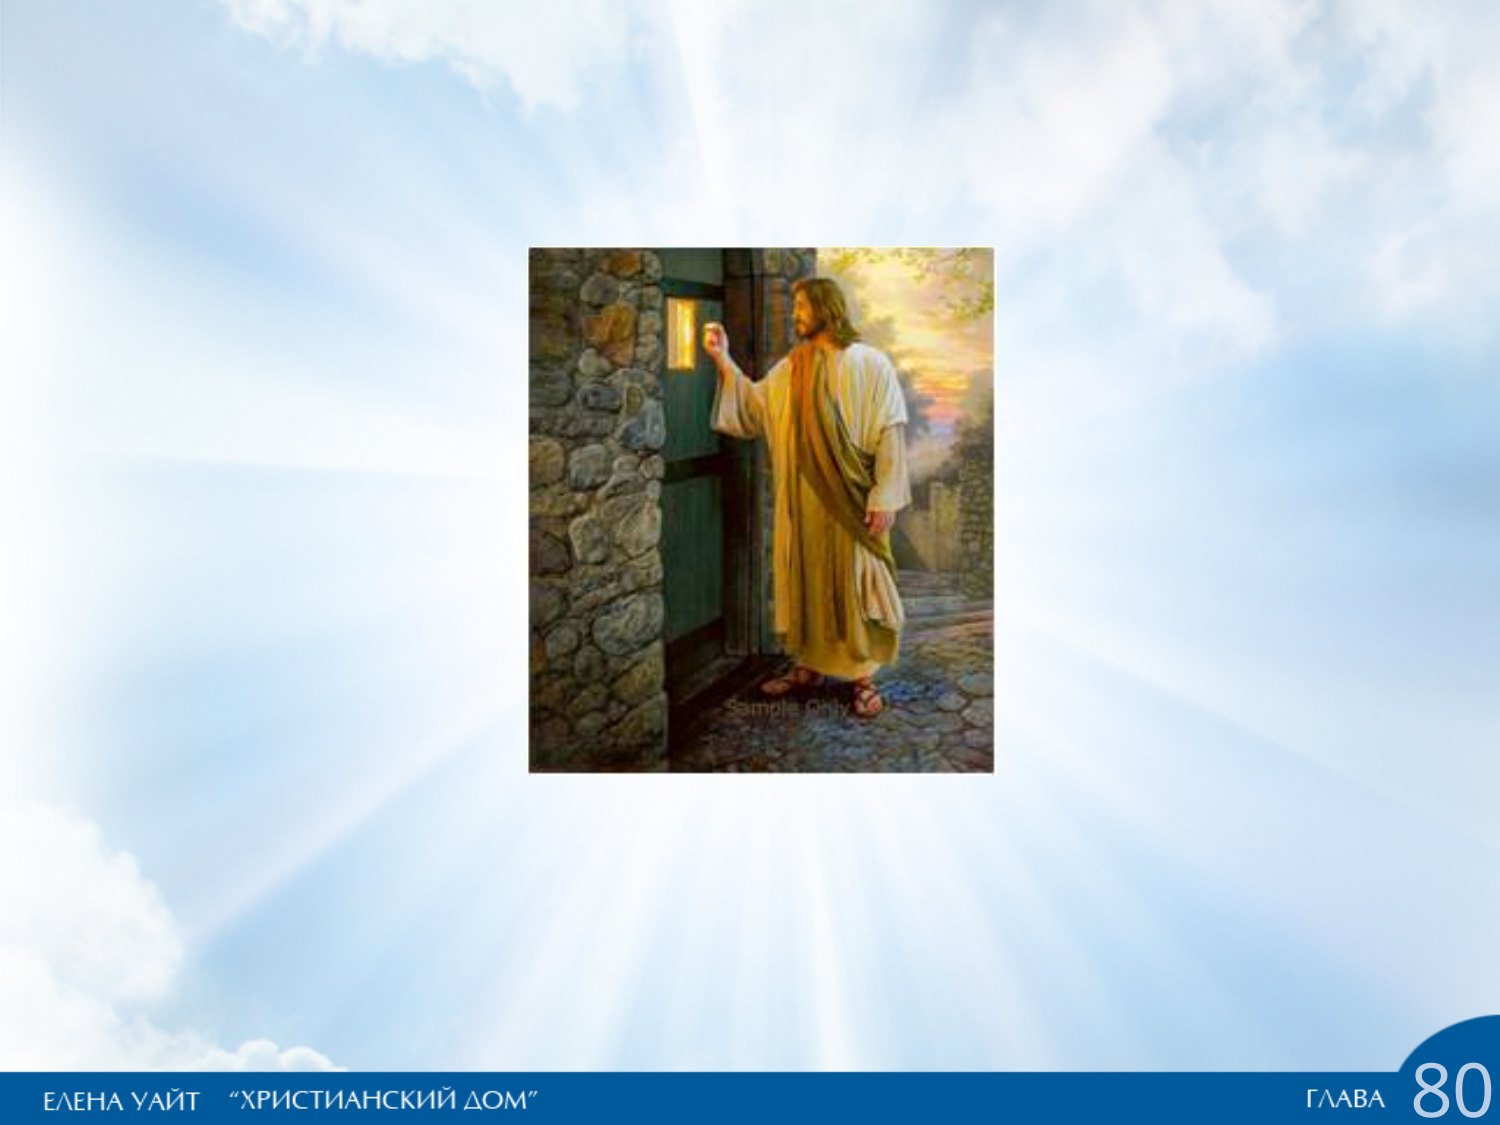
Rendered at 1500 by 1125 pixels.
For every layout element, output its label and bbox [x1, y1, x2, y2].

picture [0, 0, 1500, 1125]
list [527, 245, 997, 776]
